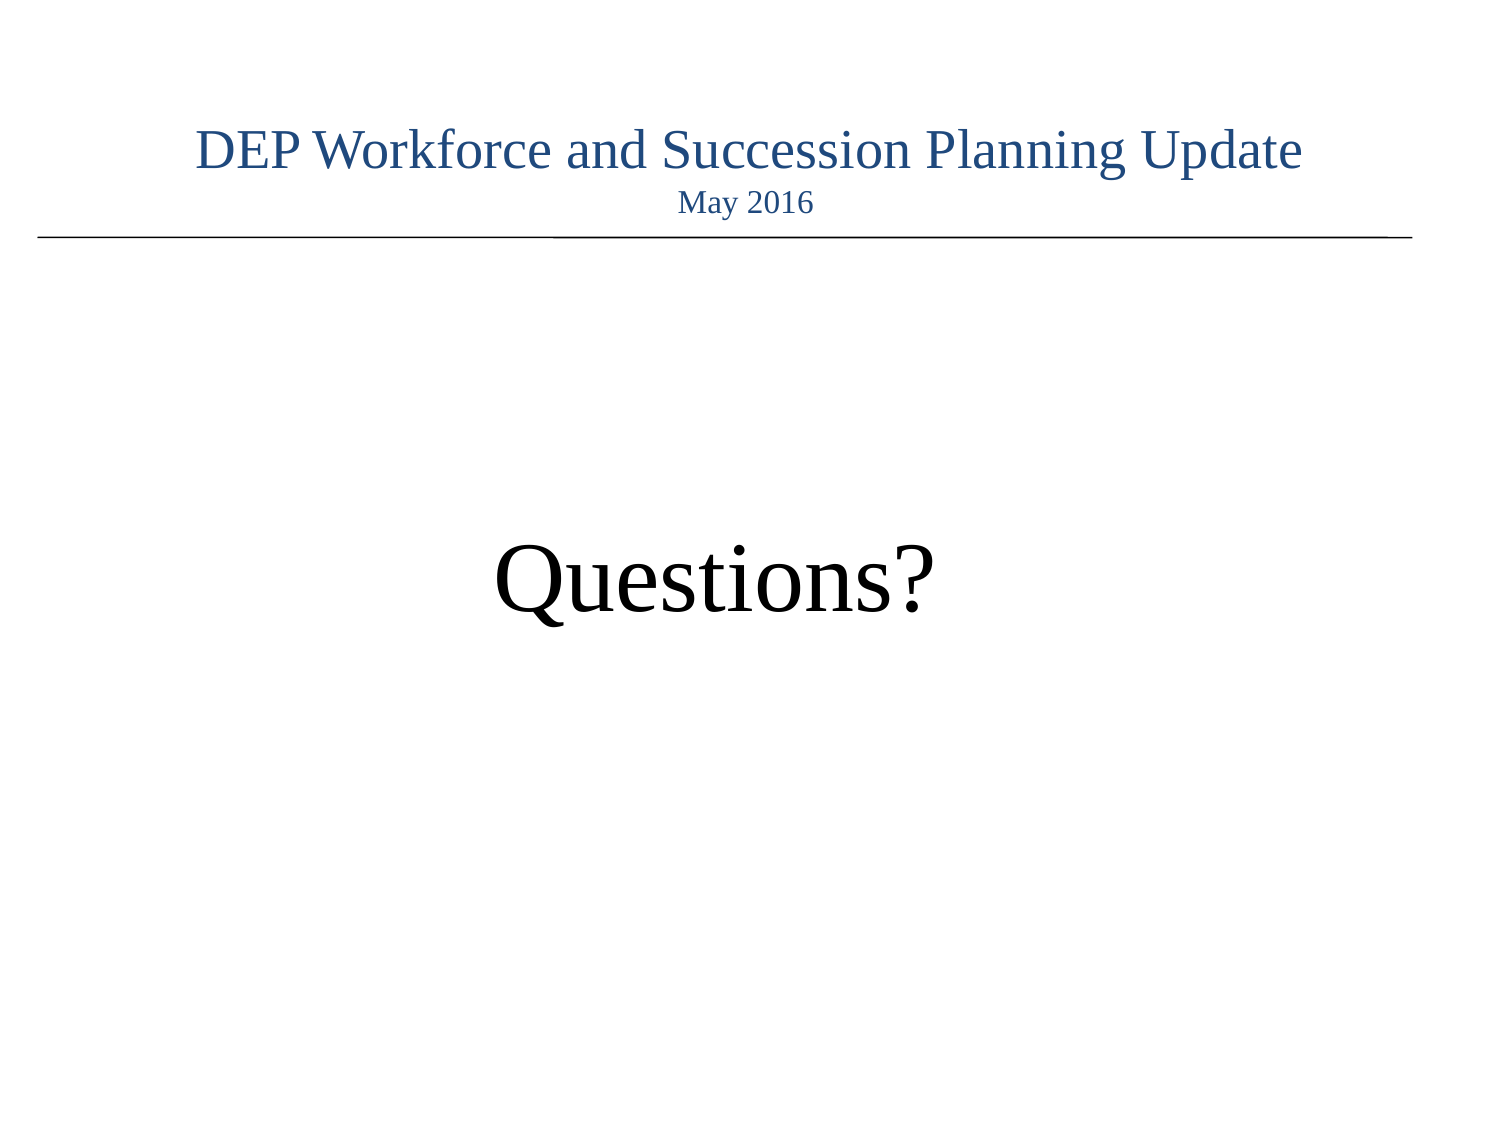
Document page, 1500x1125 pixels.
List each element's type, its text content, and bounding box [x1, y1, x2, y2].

title Questions? [75, 474, 1425, 788]
text_box DEP Workforce and Succession Planning Update May 2016 [74, 99, 1425, 233]
text_box [54, 96, 1405, 259]
